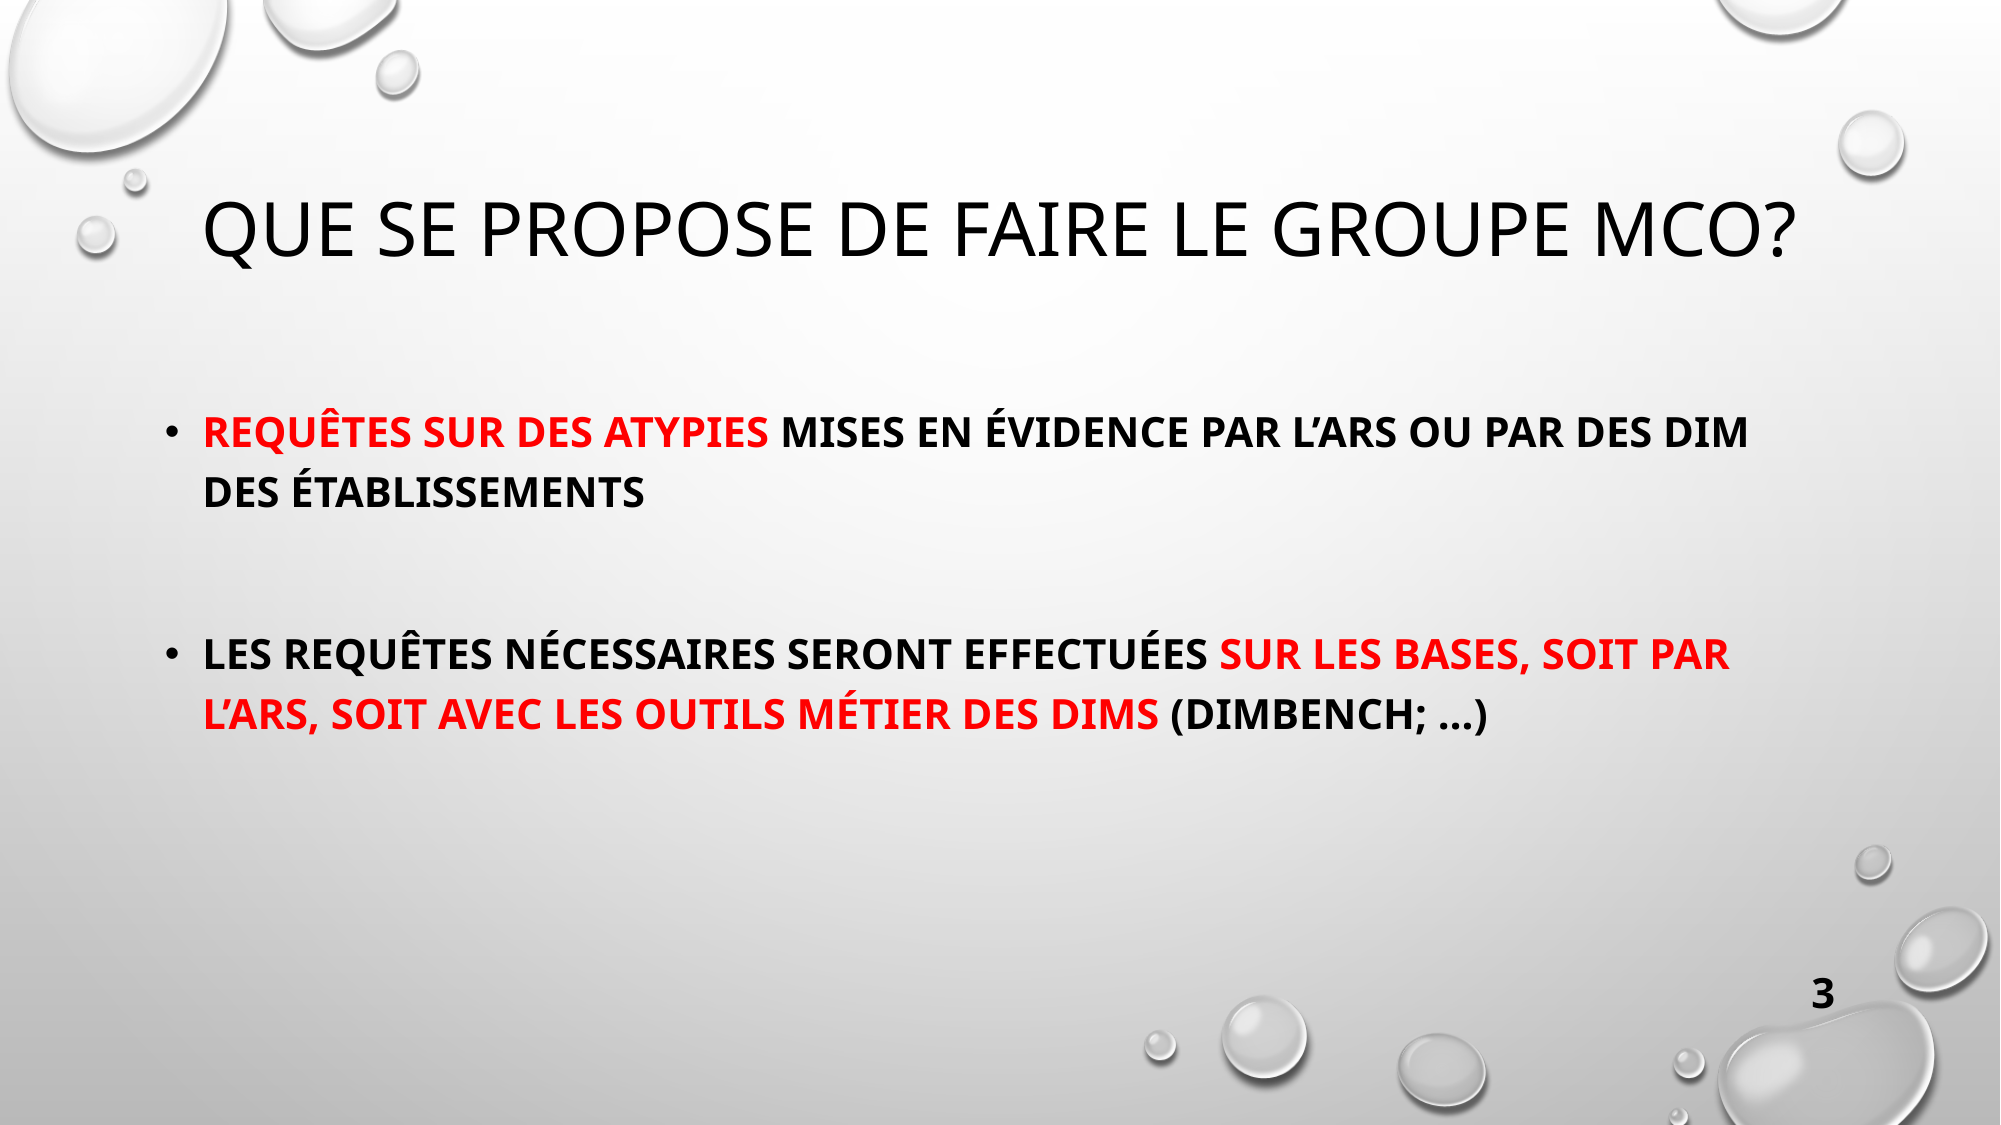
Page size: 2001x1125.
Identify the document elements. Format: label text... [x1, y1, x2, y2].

slide_number 3 [1724, 965, 1851, 1025]
picture [0, 0, 2000, 1125]
list Requêtes sur des atypies mises en évidence par l’ars ou par des DIM des établissements Les requêtes nécessaires seront effectuées sur les bases, soit par l’ARS, soit avec les outils métier des dims (dimbench; …) [149, 388, 1850, 1000]
title Que se propose de faire le groupe MCO? [149, 101, 1851, 364]
